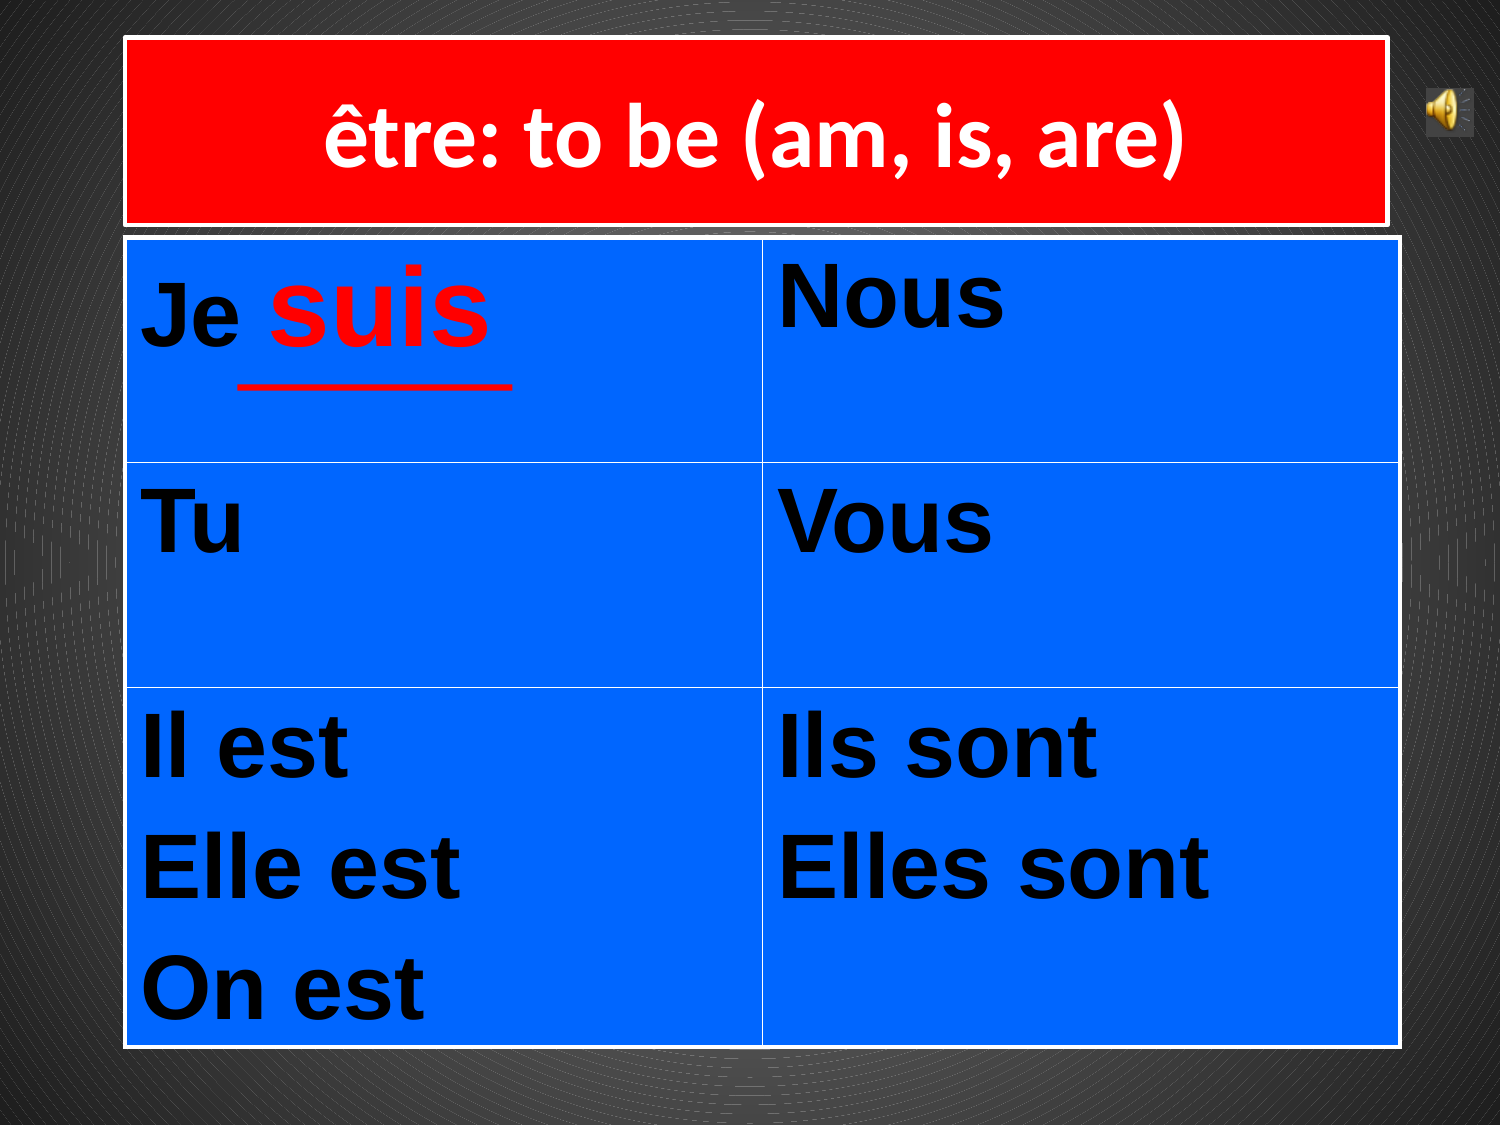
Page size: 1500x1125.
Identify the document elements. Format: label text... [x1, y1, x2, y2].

table_header Je suis [127, 240, 762, 462]
table_cell Ils sont Elles sont [763, 688, 1398, 1045]
table_cell Tu [127, 463, 762, 687]
table_cell Vous [763, 463, 1398, 687]
title être: to be (am, is, are) [125, 37, 1388, 225]
table_cell Il est Elle est On est [127, 688, 762, 1045]
picture [1424, 87, 1476, 138]
table_header Nous [763, 240, 1398, 462]
